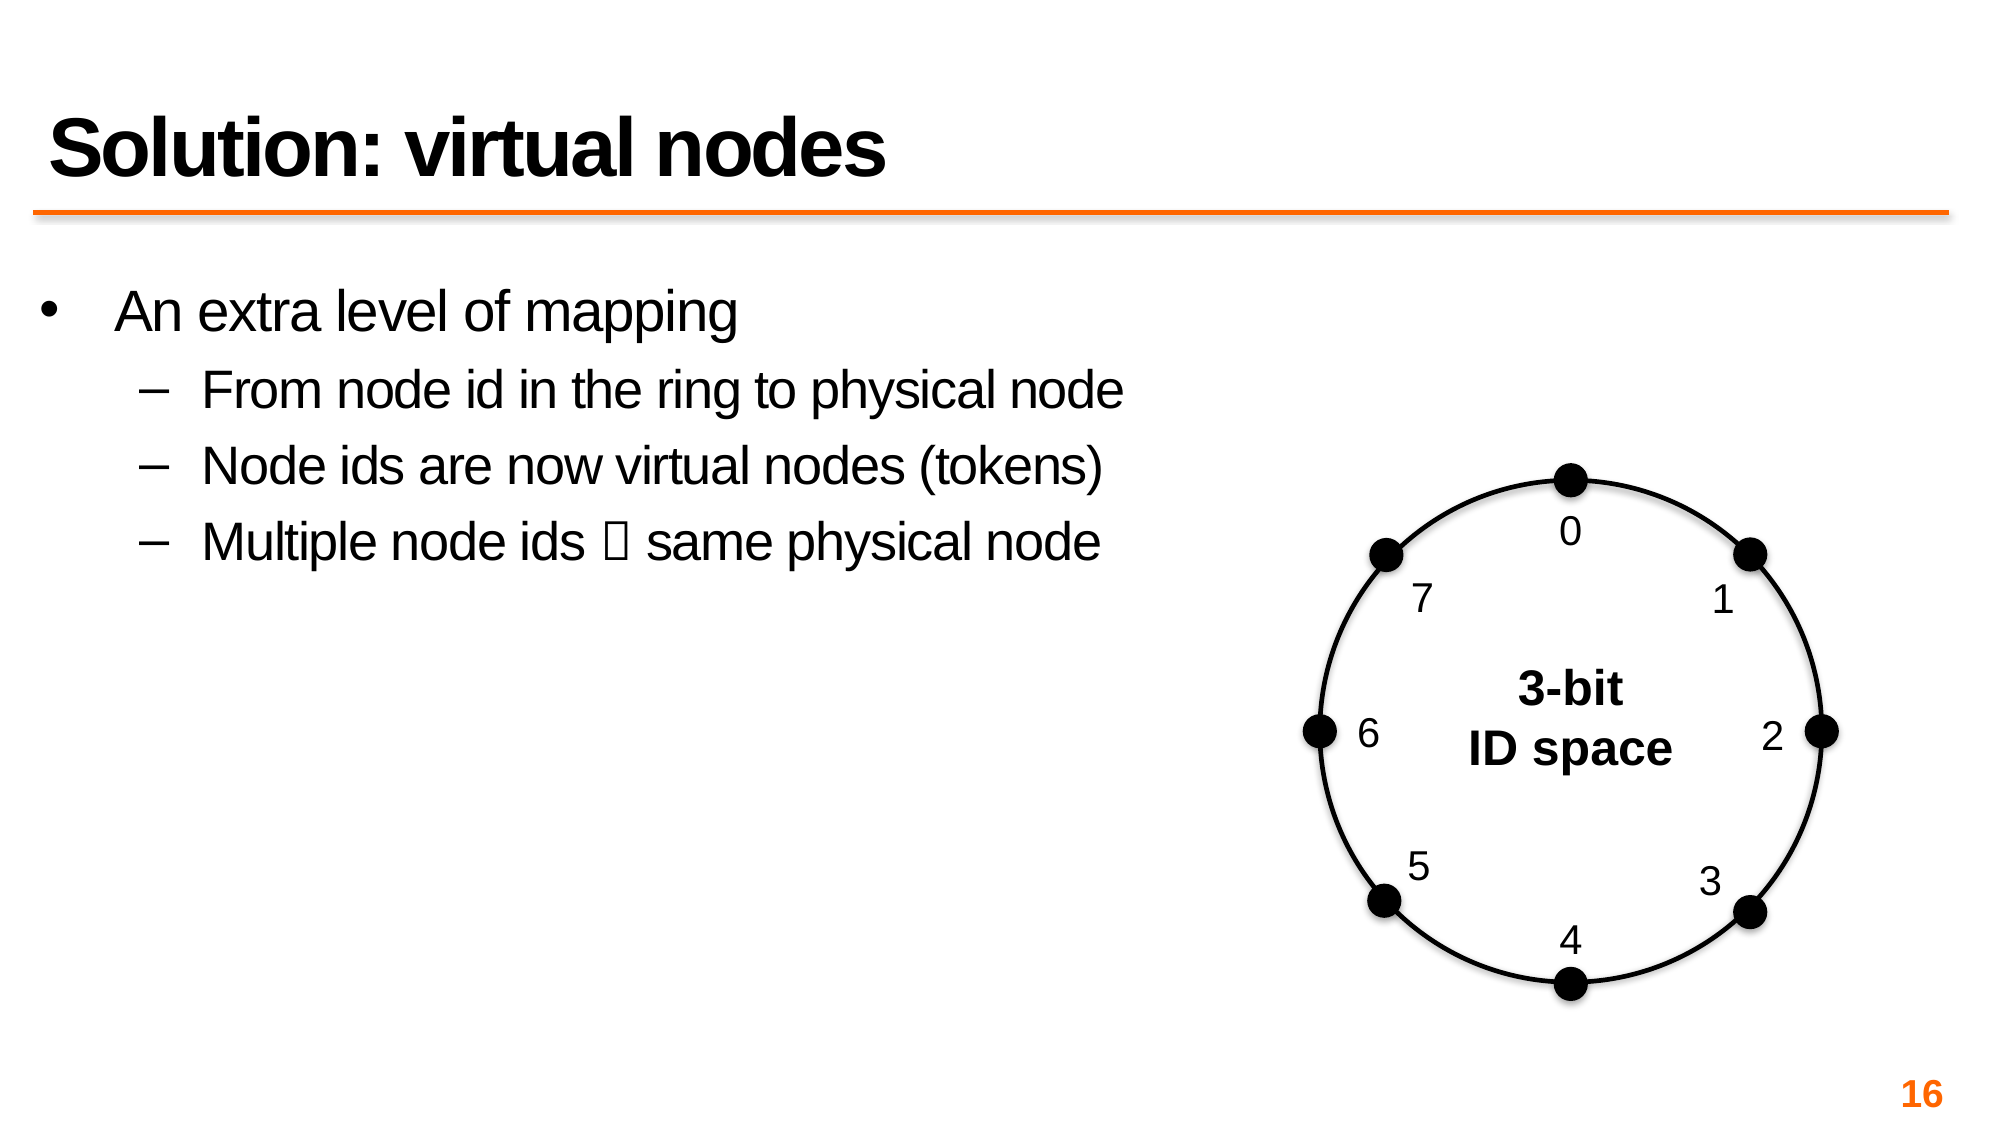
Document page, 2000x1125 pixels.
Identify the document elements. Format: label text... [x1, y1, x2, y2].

list An extra level of mapping From node id in the ring to physical node Node ids are now virtual nodes (tokens) Multiple node ids  same physical node [33, 267, 1950, 1076]
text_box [1304, 465, 1837, 999]
slide_number 16 [1482, 1074, 1950, 1110]
title Solution: virtual nodes [33, 24, 1950, 201]
